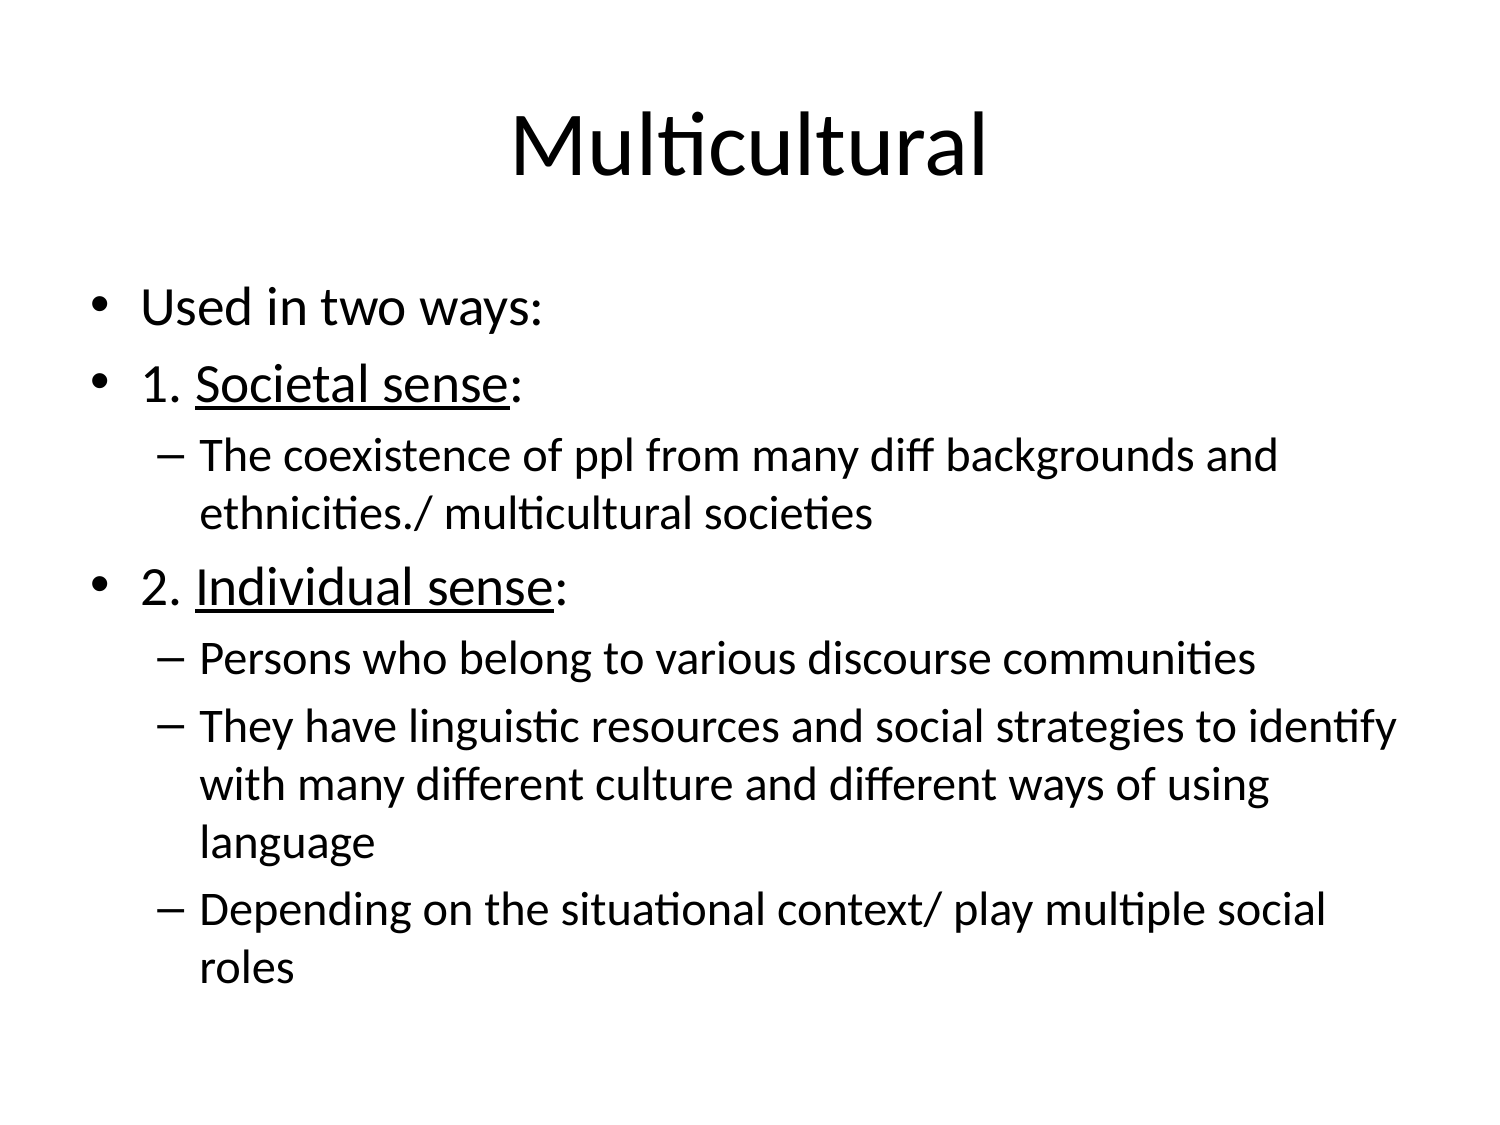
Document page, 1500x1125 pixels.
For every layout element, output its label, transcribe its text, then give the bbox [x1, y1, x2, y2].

list Used in two ways: 1. Societal sense: The coexistence of ppl from many diff backgrounds and ethnicities./ multicultural societies 2. Individual sense: Persons who belong to various discourse communities They have linguistic resources and social strategies to identify with many different culture and different ways of using language Depending on the situational context/ play multiple social roles [75, 262, 1425, 1005]
title Multicultural [75, 45, 1425, 233]
